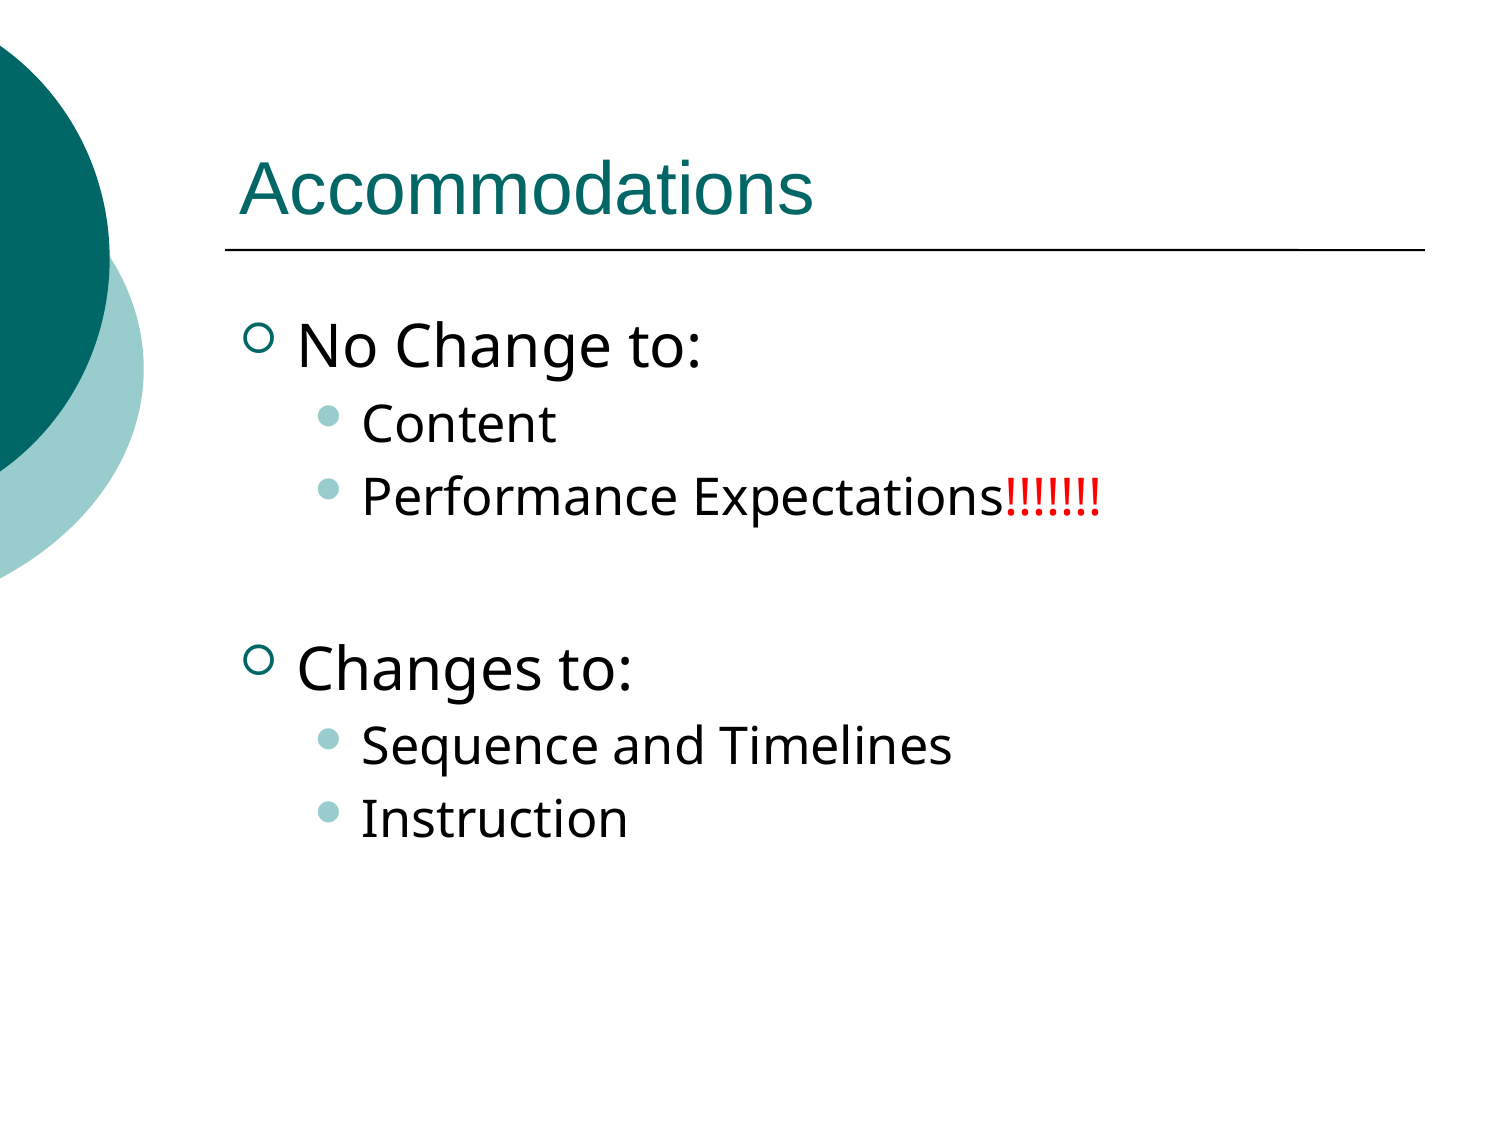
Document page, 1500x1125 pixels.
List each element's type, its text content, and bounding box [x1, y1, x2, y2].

list No Change to: Content Performance Expectations!!!!!!! Changes to: Sequence and Timelines Instruction [224, 299, 1425, 975]
title Accommodations [224, 49, 1425, 238]
